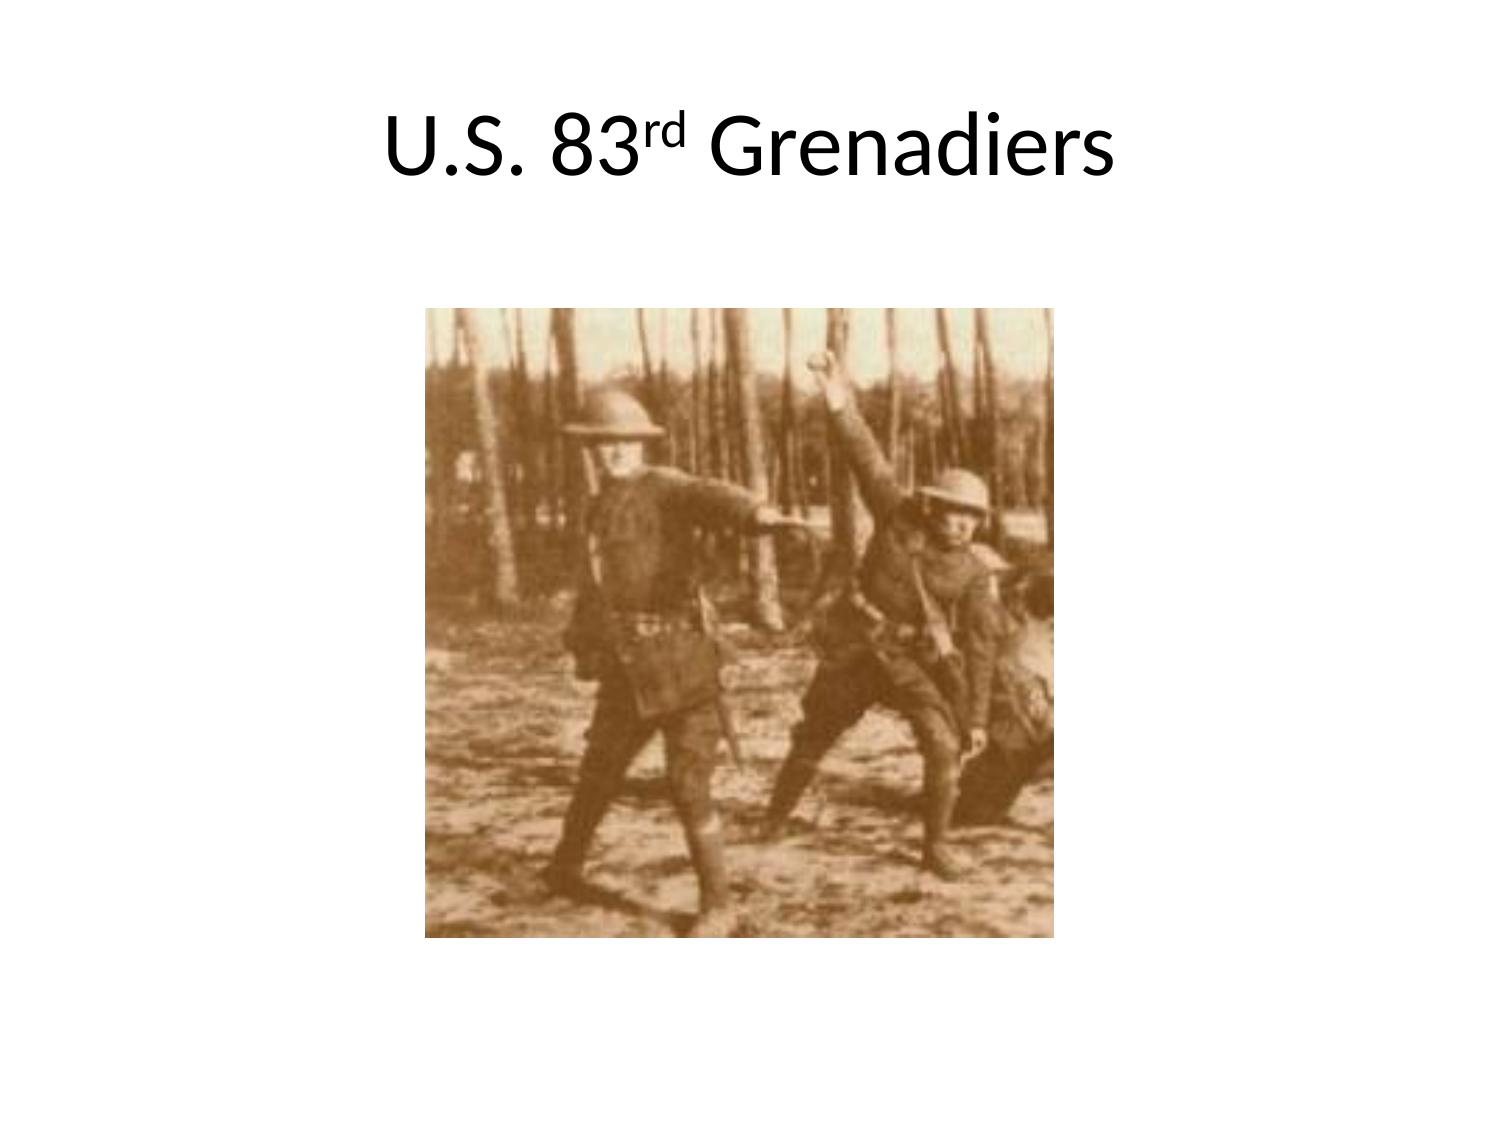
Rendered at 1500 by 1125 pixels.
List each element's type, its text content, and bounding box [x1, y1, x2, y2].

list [424, 308, 1054, 938]
title U.S. 83rd Grenadiers [75, 45, 1425, 233]
